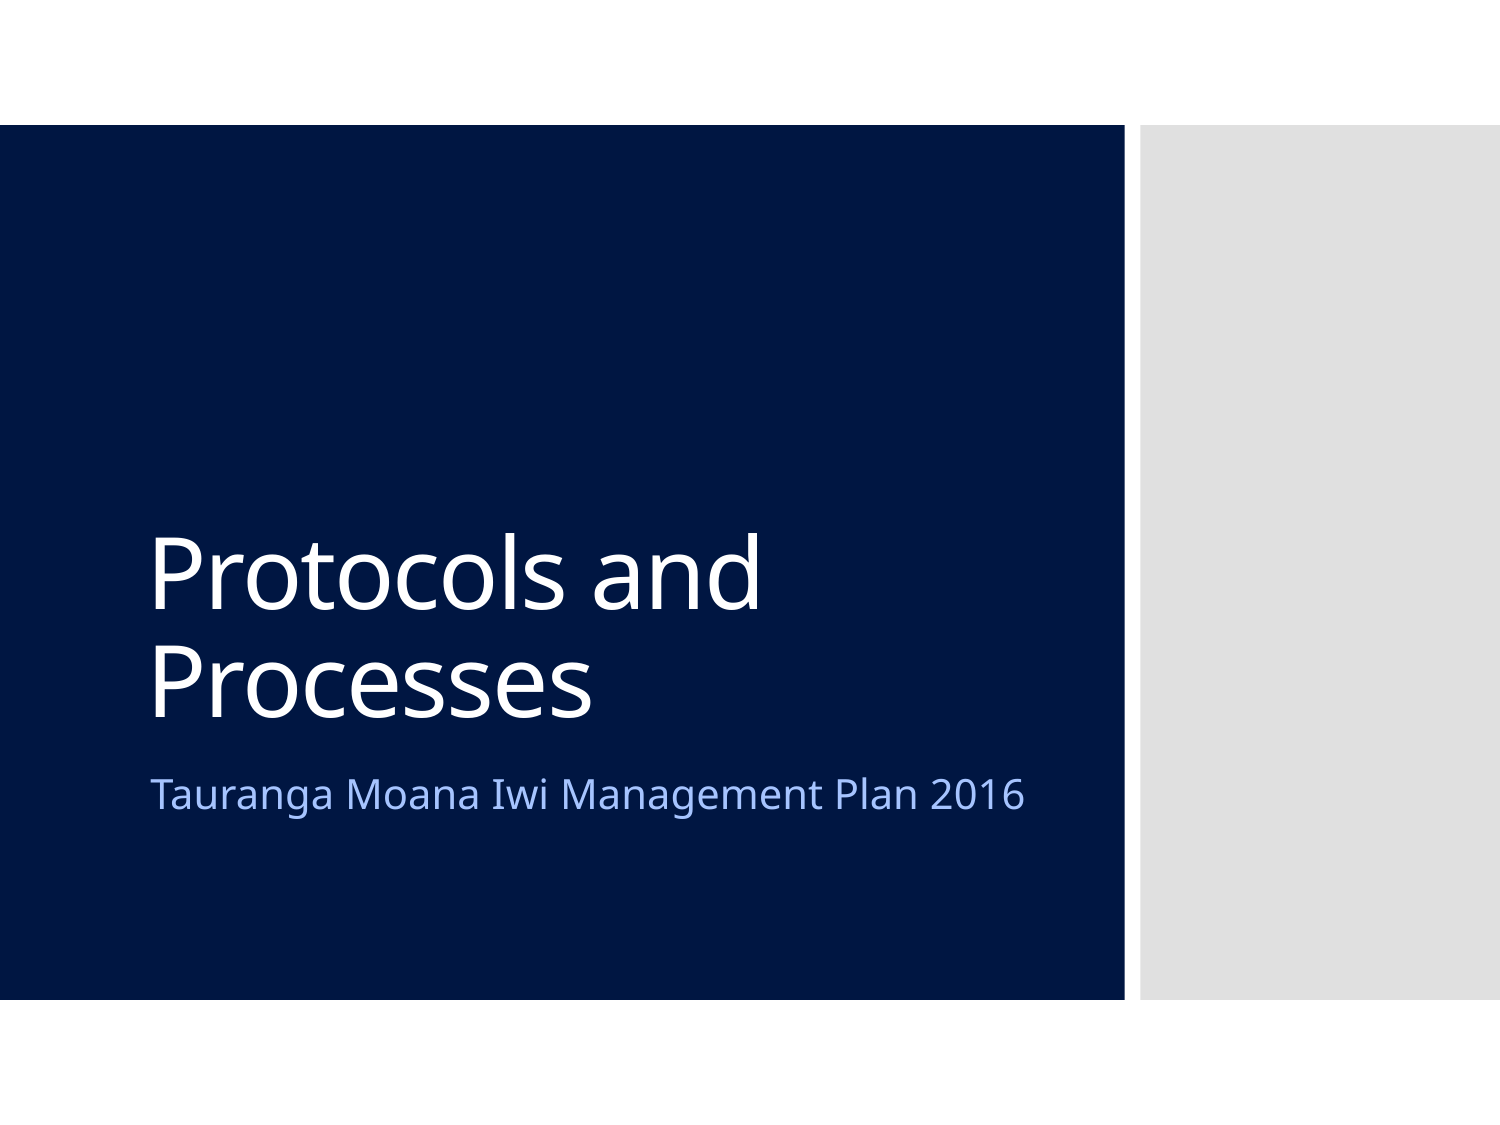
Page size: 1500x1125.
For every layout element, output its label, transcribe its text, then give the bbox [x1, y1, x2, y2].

subtitle Tauranga Moana Iwi Management Plan 2016 [135, 766, 1117, 917]
title Protocols and Processes [131, 213, 1032, 747]
